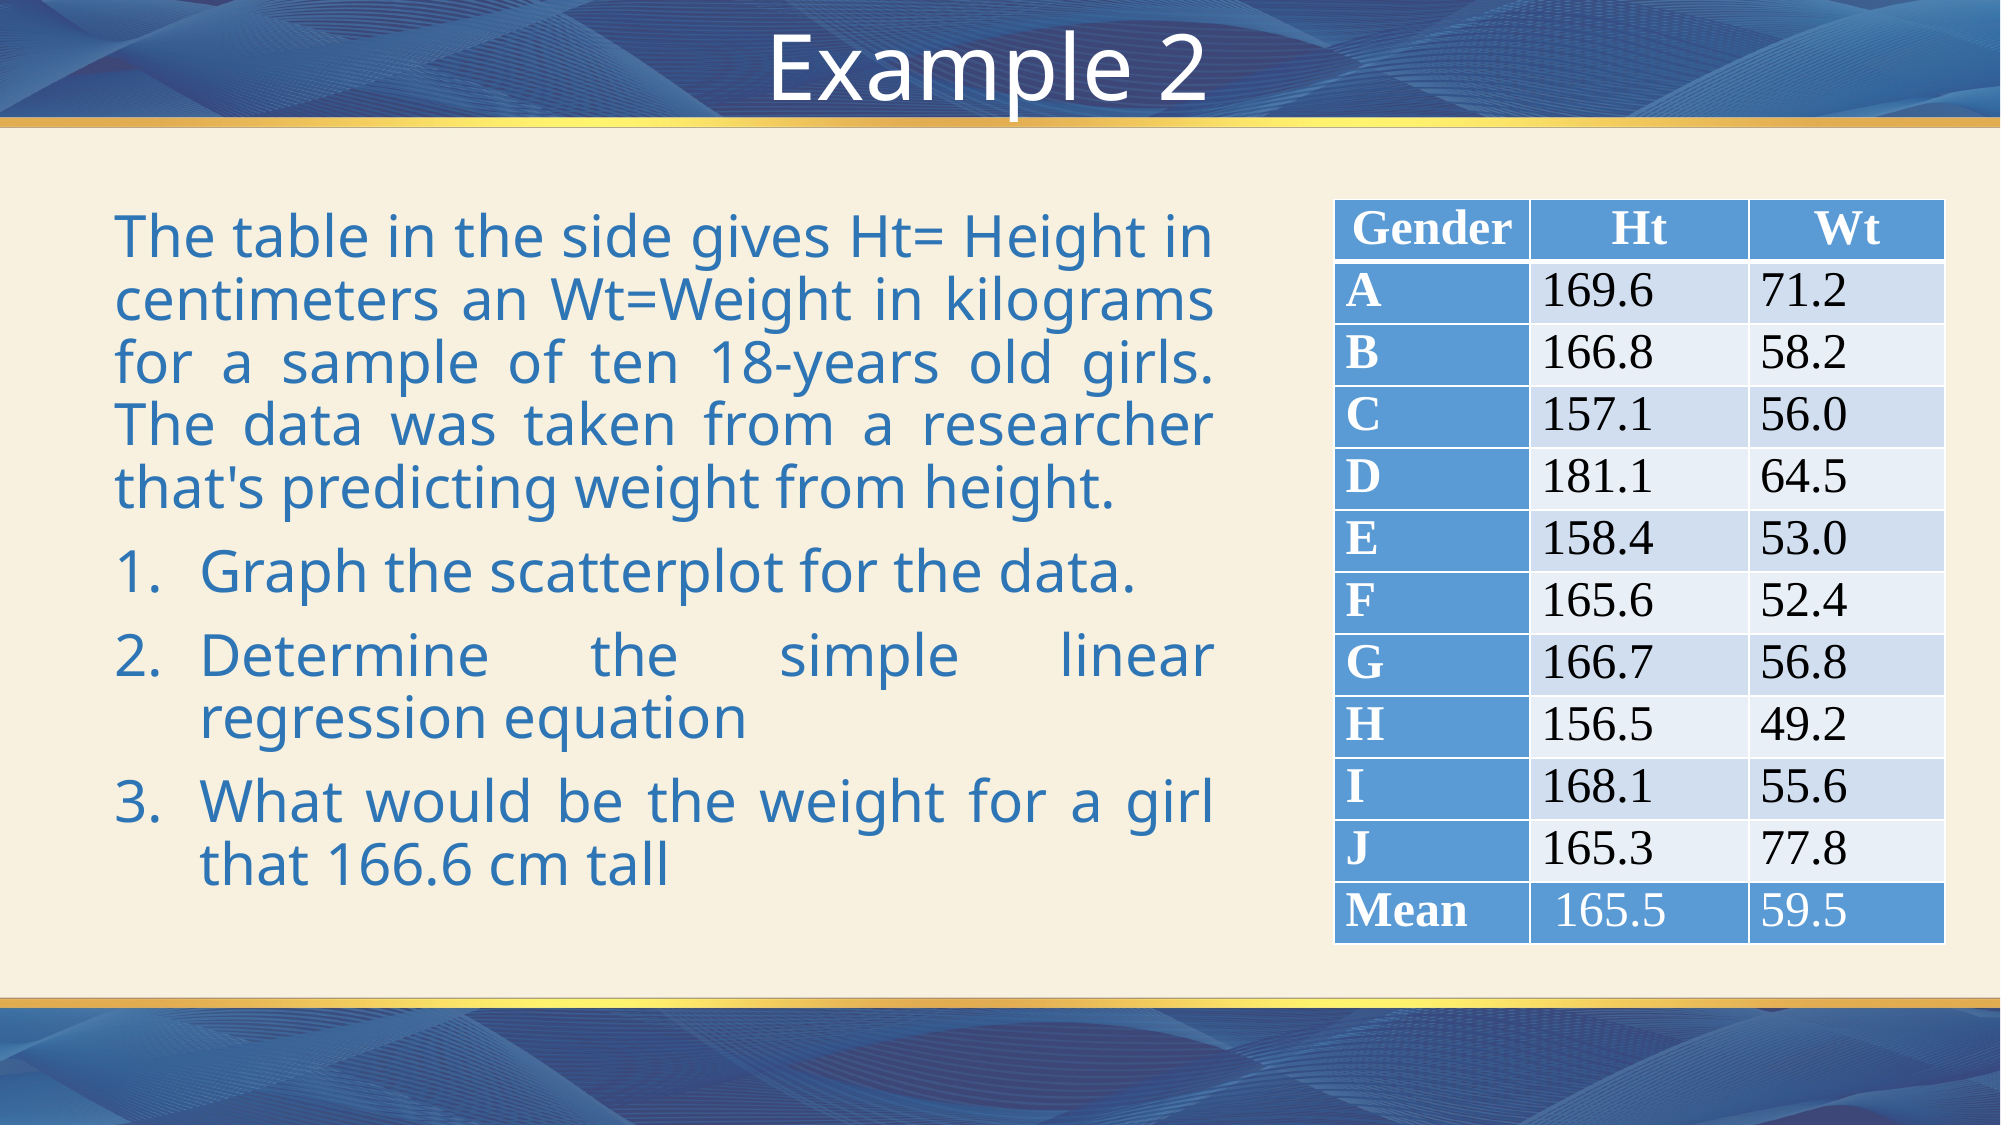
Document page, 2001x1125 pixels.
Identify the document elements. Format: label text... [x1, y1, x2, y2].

table_cell 165.3 [1531, 821, 1748, 881]
table_cell 181.1 [1531, 449, 1748, 509]
table_cell 52.4 [1750, 573, 1944, 633]
table_cell G [1335, 635, 1529, 695]
table_cell 77.8 [1750, 821, 1944, 881]
text_box The table in the side gives Ht= Height in centimeters an Wt=Weight in kilograms for a sample of ten 18-years old girls. The data was taken from a researcher that's predicting weight from height. Graph the scatterplot for the data. Determine the simple linear regression equation What would be the weight for a girl that 166.6 cm tall [99, 199, 1231, 944]
table_cell 58.2 [1750, 325, 1944, 385]
table_cell 156.5 [1531, 697, 1748, 757]
table_cell C [1335, 387, 1529, 447]
table_cell 53.0 [1750, 511, 1944, 571]
table_cell D [1335, 449, 1529, 509]
table_cell J [1335, 821, 1529, 881]
table_cell 55.6 [1750, 759, 1944, 819]
table_cell 165.6 [1531, 573, 1748, 633]
table_cell 59.5 [1750, 883, 1944, 943]
table_header Wt [1750, 200, 1944, 259]
table_cell 71.2 [1750, 264, 1944, 323]
table_cell 56.0 [1750, 387, 1944, 447]
picture [0, 0, 2001, 1125]
table_cell 64.5 [1750, 449, 1944, 509]
table_cell F [1335, 573, 1529, 633]
table_cell 168.1 [1531, 759, 1748, 819]
table_cell 49.2 [1750, 697, 1944, 757]
table_cell B [1335, 325, 1529, 385]
table_cell A [1335, 264, 1529, 323]
table_header Gender [1335, 200, 1529, 259]
table_cell 166.8 [1531, 325, 1748, 385]
table_cell Mean [1335, 883, 1529, 943]
table_cell E [1335, 511, 1529, 571]
table_cell I [1335, 759, 1529, 819]
table_cell 165.5 [1531, 883, 1748, 943]
table_header Ht [1531, 200, 1748, 259]
table_cell 169.6 [1531, 264, 1748, 323]
table_cell H [1335, 697, 1529, 757]
title Example 2 [137, 7, 1863, 136]
table_cell 56.8 [1750, 635, 1944, 695]
table_cell 157.1 [1531, 387, 1748, 447]
table_cell 166.7 [1531, 635, 1748, 695]
table_cell 158.4 [1531, 511, 1748, 571]
